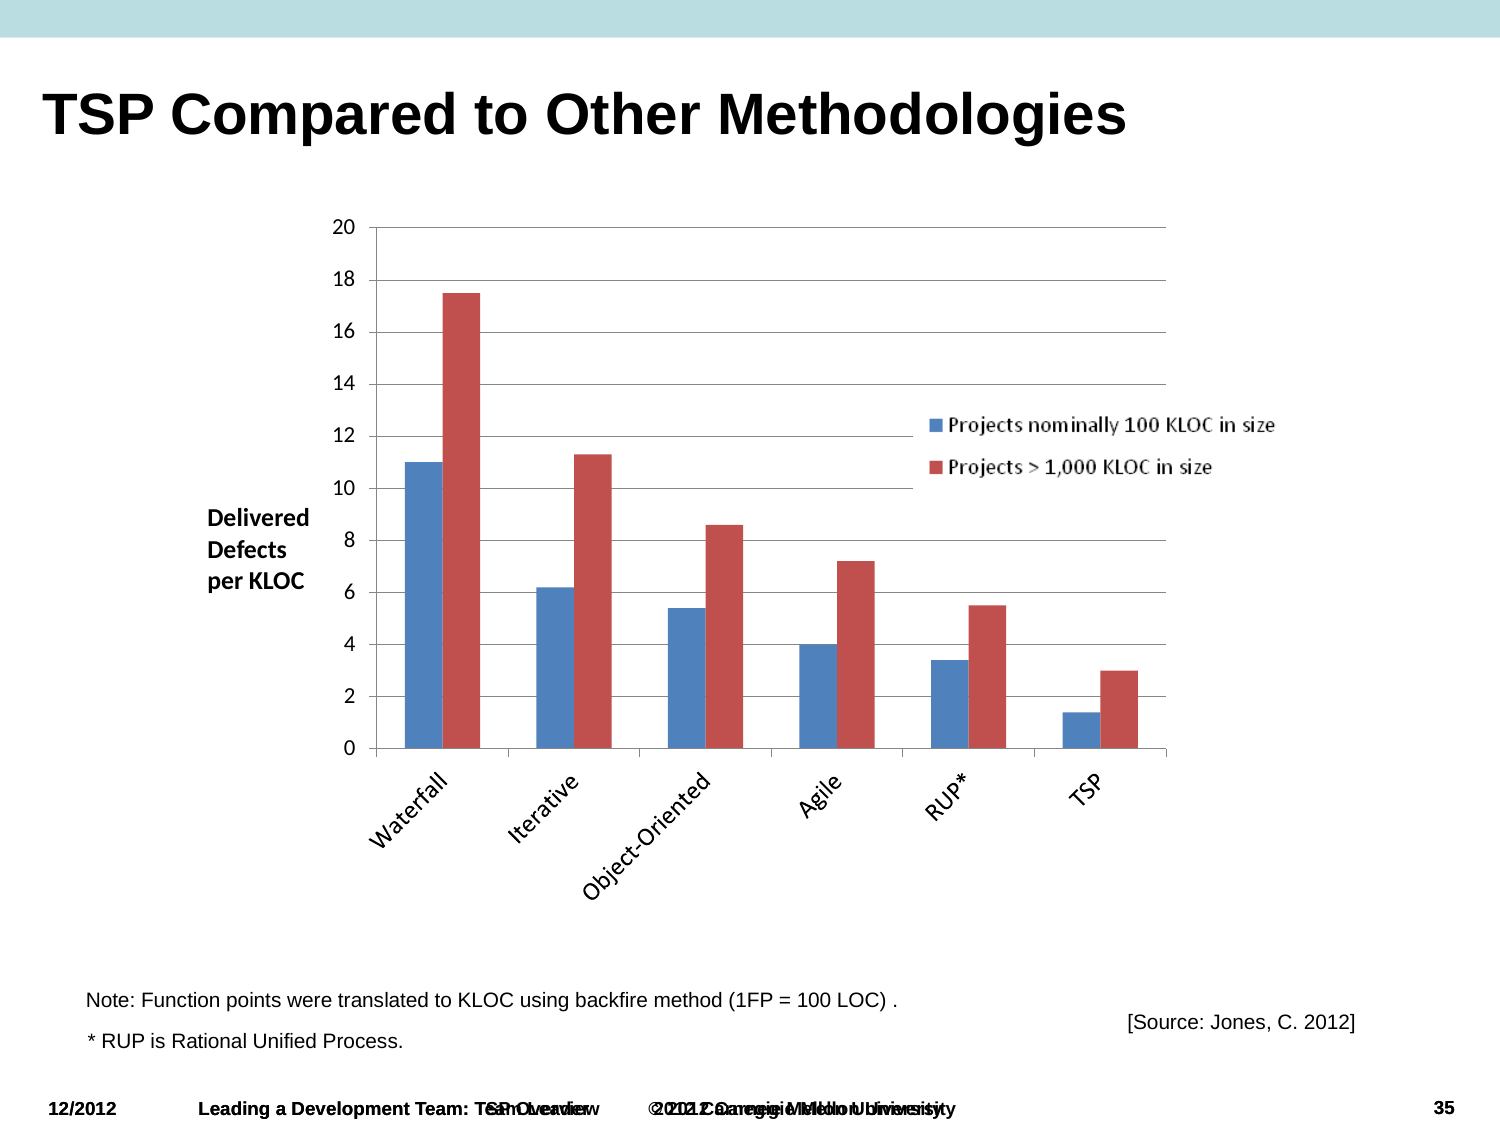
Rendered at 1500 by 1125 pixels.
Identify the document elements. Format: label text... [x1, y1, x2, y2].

picture [202, 206, 1286, 918]
title TSP Compared to Other Methodologies [42, 89, 1438, 147]
text_box Note: Function points were translated to KLOC using backfire method (1FP = 100 LOC) . [71, 978, 914, 1019]
text_box * RUP is Rational Unified Process. [72, 1020, 419, 1061]
text_box [Source: Jones, C. 2012] [1112, 1001, 1371, 1042]
